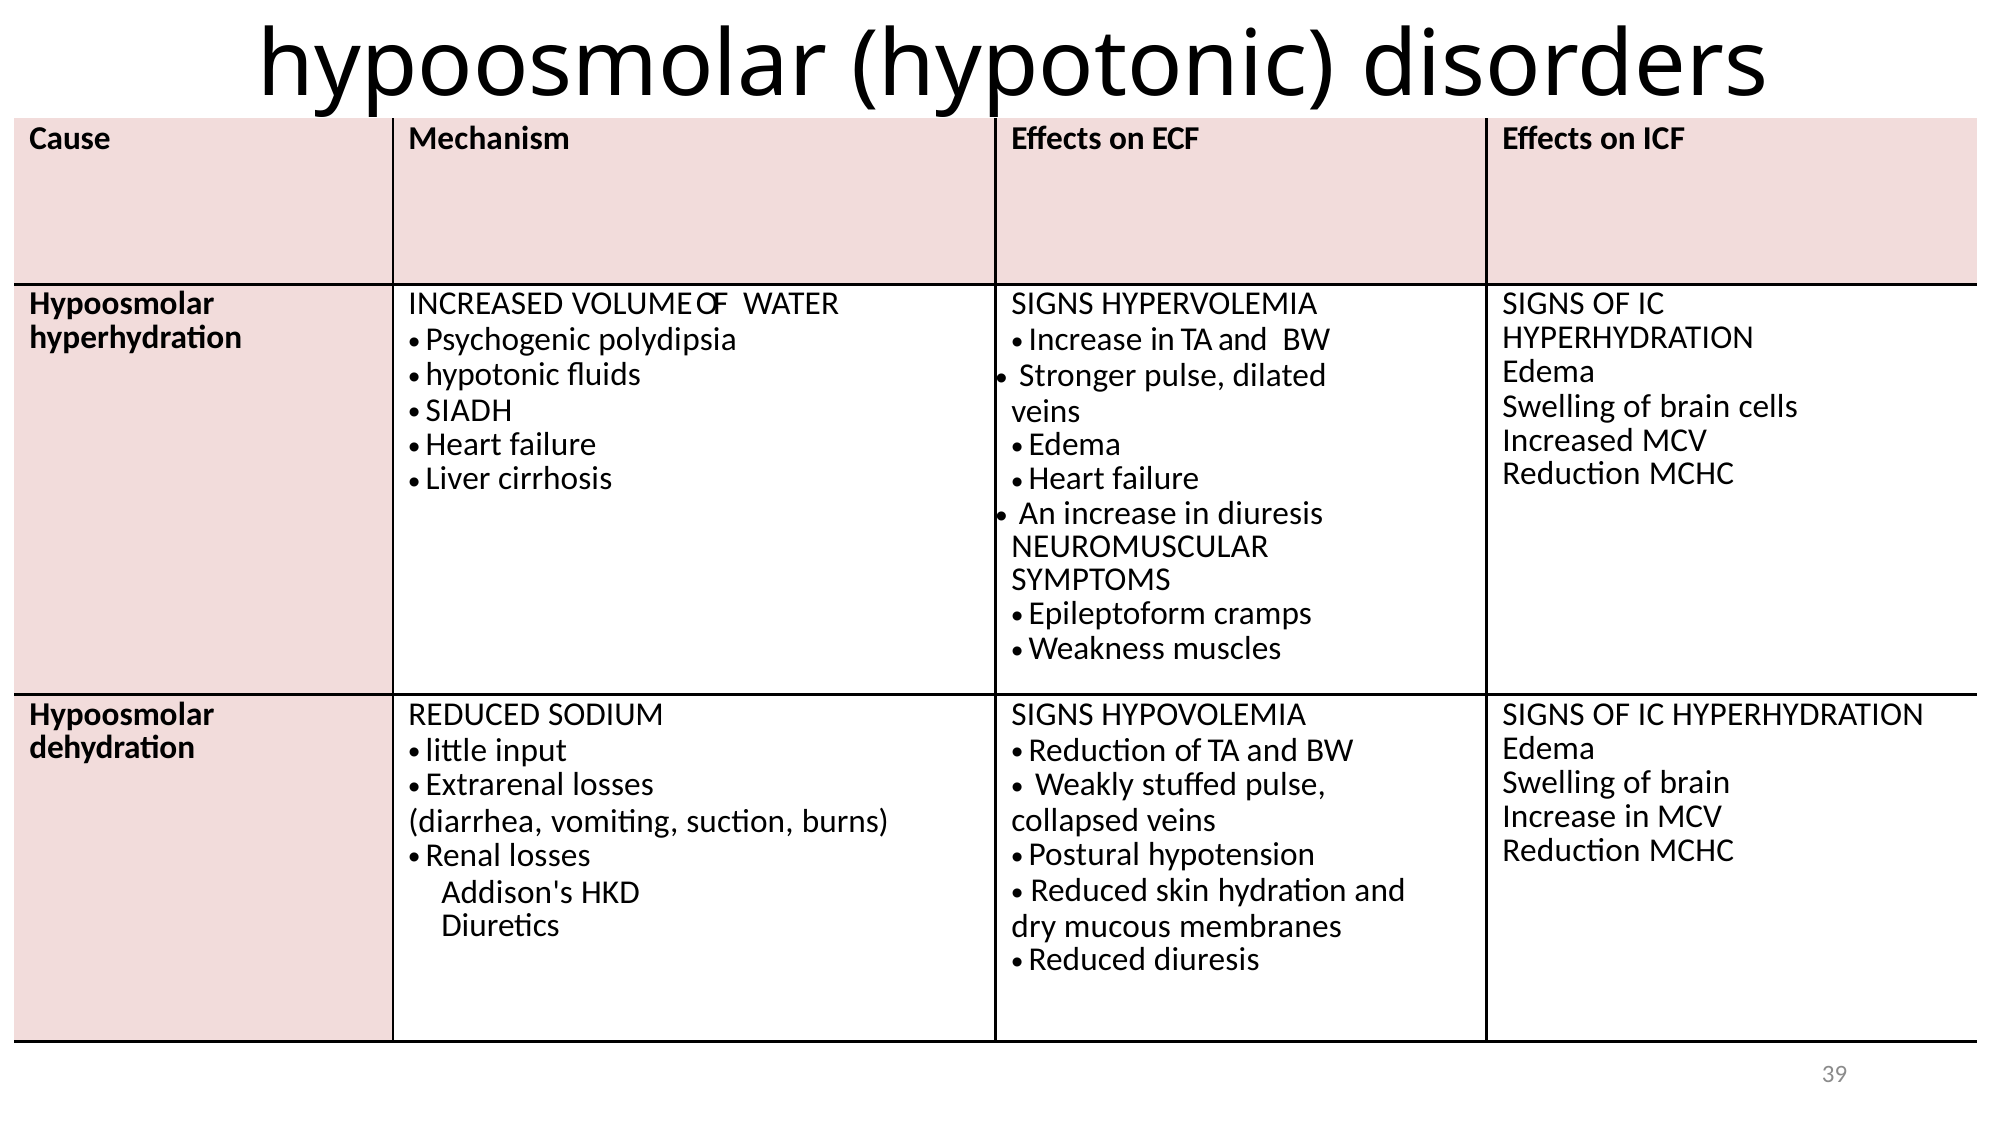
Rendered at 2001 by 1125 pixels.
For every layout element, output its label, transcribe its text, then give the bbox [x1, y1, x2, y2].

table_header Mechanism [394, 118, 994, 283]
table_cell SIGNS HYPERVOLEMIA Increase in TA and BW Stronger pulse, dilated veins Edema Heart failure An increase in diuresis NEUROMUSCULAR SYMPTOMS Epileptoform cramps Weakness muscles [997, 286, 1485, 693]
table_cell Hypoosmolar hyperhydration [14, 286, 392, 693]
table_header Effects on ECF [997, 118, 1485, 283]
table_header Cause [14, 118, 392, 283]
table_cell Hypoosmolar dehydration [14, 696, 392, 1040]
slide_number 39 [1412, 1042, 1863, 1103]
table_header Effects on ICF [1488, 118, 1977, 283]
table_cell SIGNS HYPOVOLEMIA Reduction of TA and BW Weakly stuffed pulse, collapsed veins Postural hypotension Reduced skin hydration and dry mucous membranes Reduced diuresis [997, 696, 1485, 1040]
table_cell INCREASED VOLUME OF WATER Psychogenic polydipsia hypotonic fluids SIADH Heart failure Liver cirrhosis [394, 286, 994, 693]
table_cell REDUCED SODIUM little input Extrarenal losses (diarrhea, vomiting, suction, burns) Renal losses Addison's HKD Diuretics [394, 696, 994, 1040]
title hypoosmolar (hypotonic) disorders [12, 0, 2000, 153]
table_cell SIGNS OF IC HYPERHYDRATION Edema Swelling of brain Increase in MCV Reduction MCHC [1488, 696, 1977, 1040]
table_cell SIGNS OF IC HYPERHYDRATION Edema Swelling of brain cells Increased MCV Reduction MCHC [1488, 286, 1977, 693]
